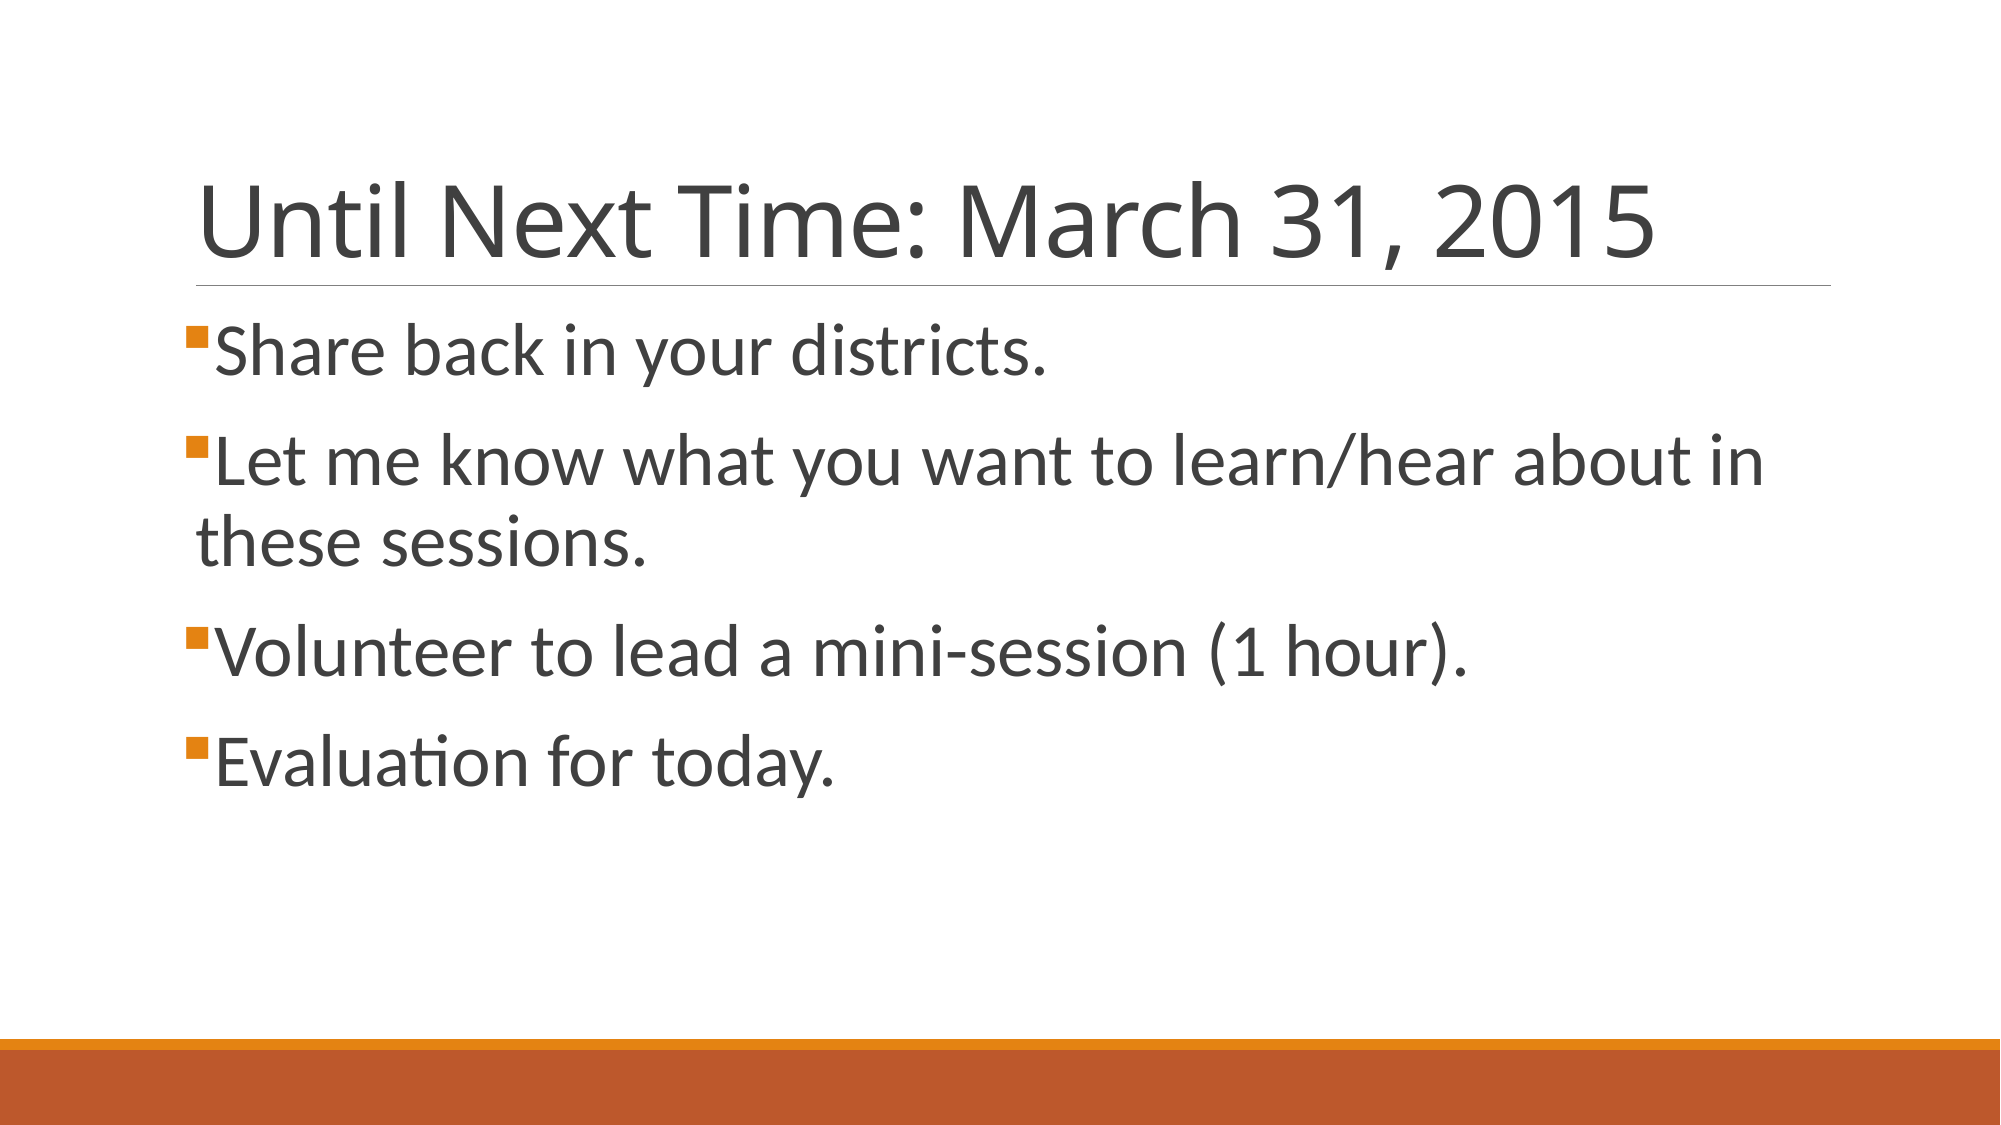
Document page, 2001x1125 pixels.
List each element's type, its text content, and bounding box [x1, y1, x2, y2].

list Share back in your districts. Let me know what you want to learn/hear about in these sessions. Volunteer to lead a mini-session (1 hour). Evaluation for today. [180, 302, 1830, 963]
title Until Next Time: March 31, 2015 [180, 47, 1830, 285]
